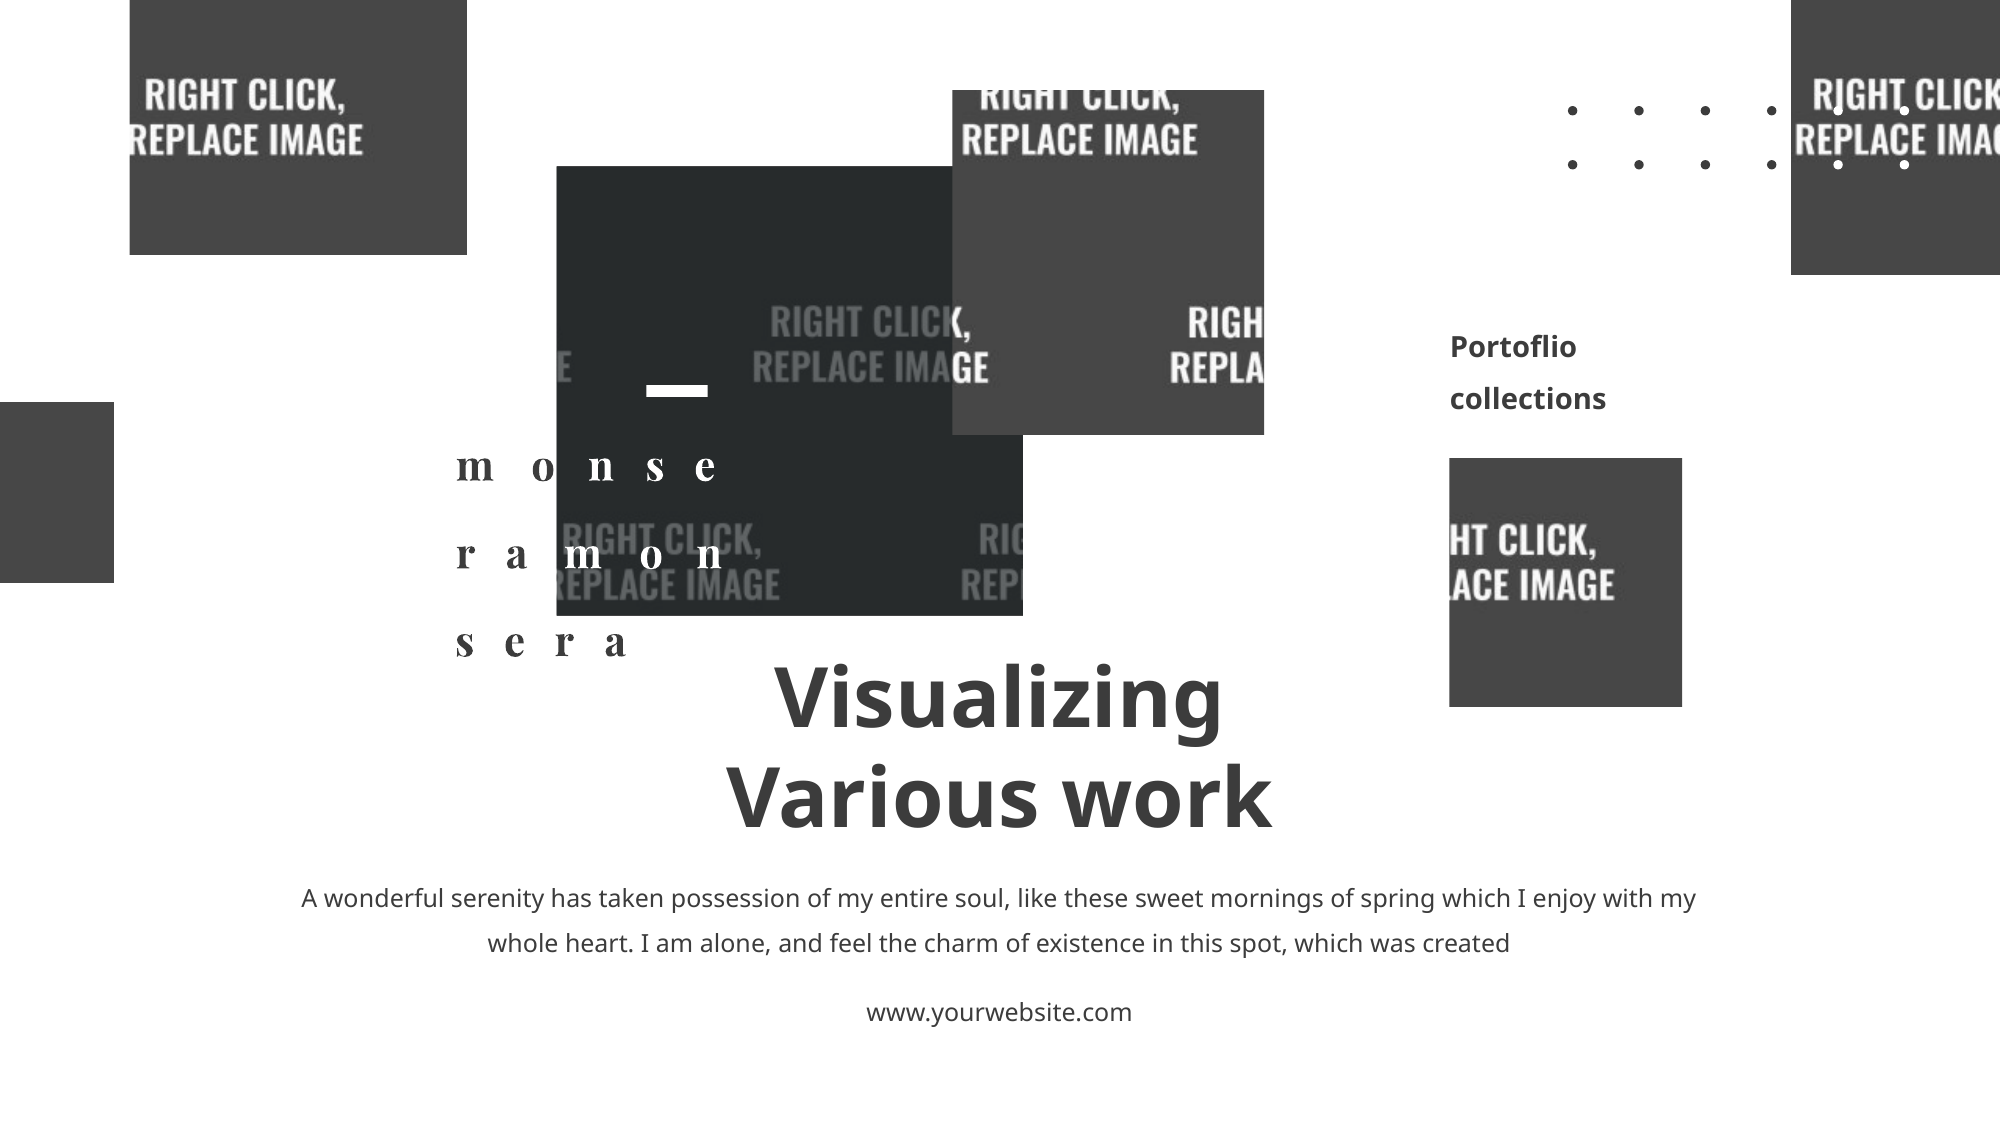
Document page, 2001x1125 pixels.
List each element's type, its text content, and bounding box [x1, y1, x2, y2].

text_box A wonderful serenity has taken possession of my entire soul, like these sweet mornings of spring which I enjoy with my whole heart. I am alone, and feel the charm of existence in this spot, which was created [279, 859, 1721, 965]
picture [1449, 458, 1683, 707]
picture [0, 402, 114, 583]
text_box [1567, 106, 1910, 170]
picture [1790, 0, 2000, 275]
text_box www.yourwebsite.com [814, 989, 1186, 1035]
picture [556, 90, 1265, 616]
list Visualizing Various work [637, 635, 1363, 852]
picture [129, 0, 467, 255]
text_box Portoflio collections [1435, 303, 1682, 423]
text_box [456, 458, 722, 658]
